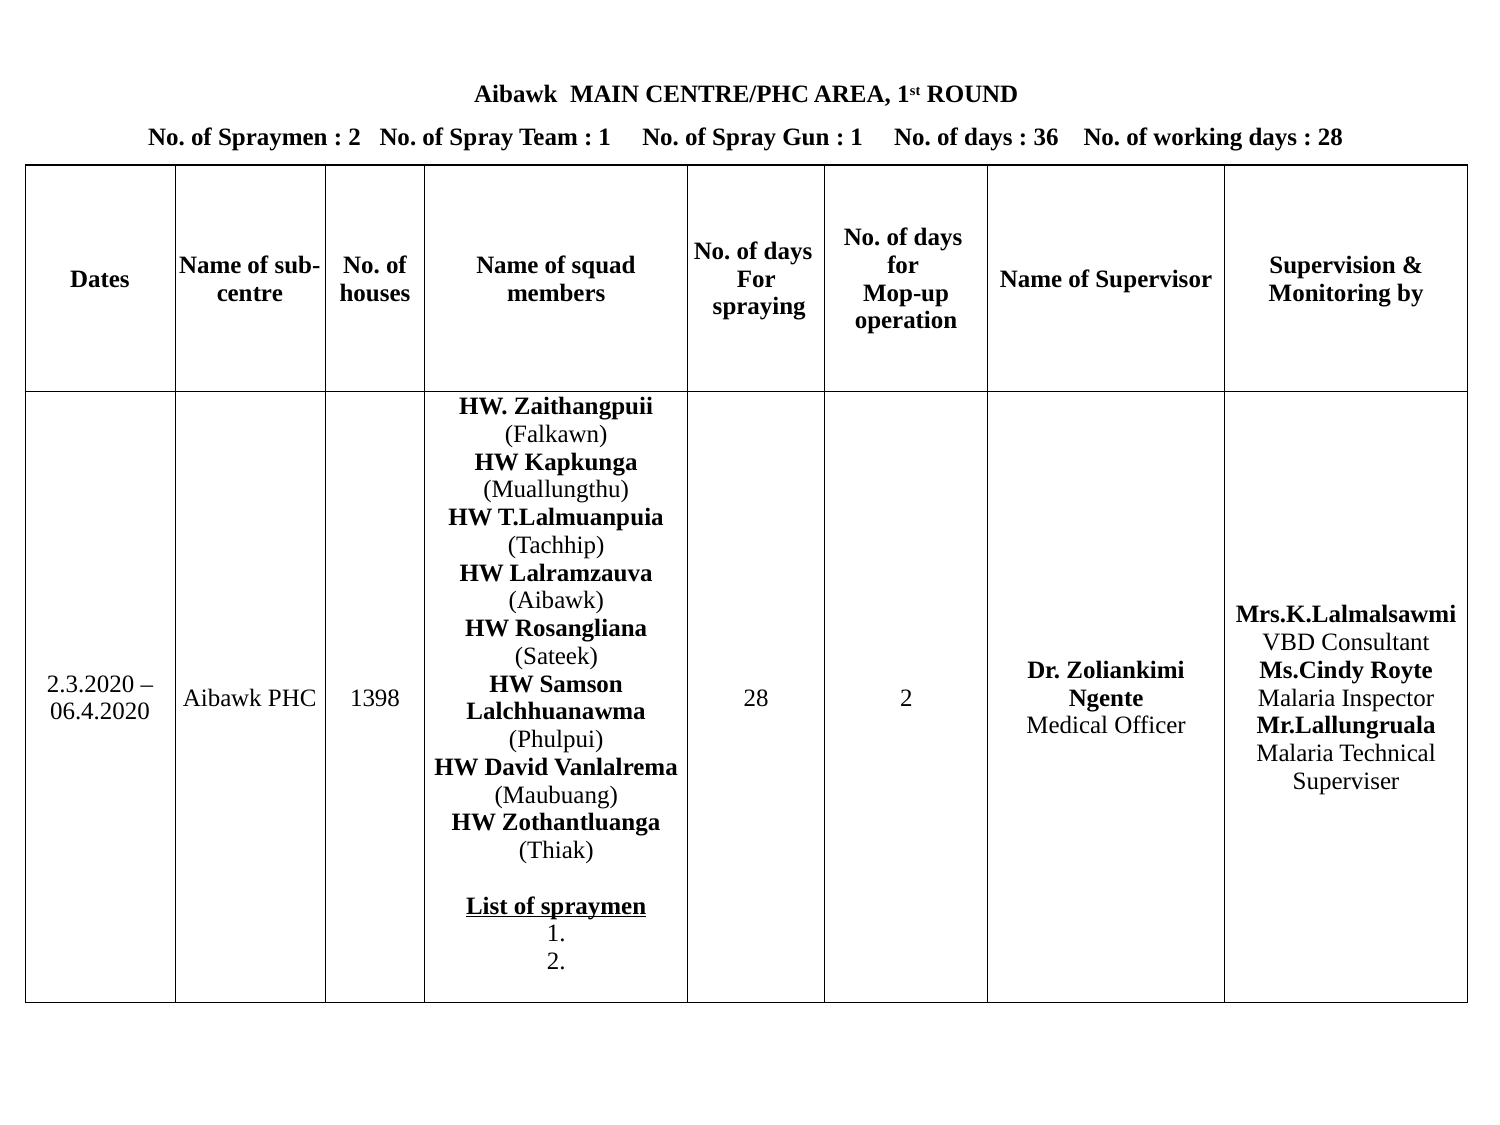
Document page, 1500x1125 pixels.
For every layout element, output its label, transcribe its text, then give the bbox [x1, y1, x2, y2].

table_cell 1398 [326, 392, 424, 1002]
table_cell 28 [688, 392, 824, 1002]
table_cell Dr. Zoliankimi Ngente Medical Officer [988, 392, 1224, 1002]
table_cell Dates [26, 166, 175, 391]
table_cell Mrs.K.Lalmalsawmi VBD Consultant Ms.Cindy Royte Malaria Inspector Mr.Lallungruala Malaria Technical Superviser [1225, 392, 1467, 1002]
table_cell No. of houses [326, 166, 424, 391]
table_cell Supervision & Monitoring by [1225, 166, 1467, 391]
table_cell No. of days for Mop-up operation [825, 166, 987, 391]
table_cell Aibawk PHC [176, 392, 325, 1002]
table_cell Name of sub-centre [176, 166, 325, 391]
table_cell 2 [825, 392, 987, 1002]
table_cell No. of days For spraying [688, 166, 824, 391]
table_cell No. of Spraymen : 2 No. of Spray Team : 1 No. of Spray Gun : 1 No. of days : 36 No. of working days : 28 [25, 108, 1467, 164]
table_cell Name of squad members [425, 166, 687, 391]
table_cell Name of Supervisor [988, 166, 1224, 391]
table_cell 2.3.2020 – 06.4.2020 [26, 392, 175, 1002]
table_cell HW. Zaithangpuii (Falkawn) HW Kapkunga (Muallungthu) HW T.Lalmuanpuia (Tachhip) HW Lalramzauva (Aibawk) HW Rosangliana (Sateek) HW Samson Lalchhuanawma (Phulpui) HW David Vanlalrema (Maubuang) HW Zothantluanga (Thiak) List of spraymen 1. 2. [425, 392, 687, 1002]
table_header Aibawk MAIN CENTRE/PHC AREA, 1st ROUND [25, 38, 1467, 108]
